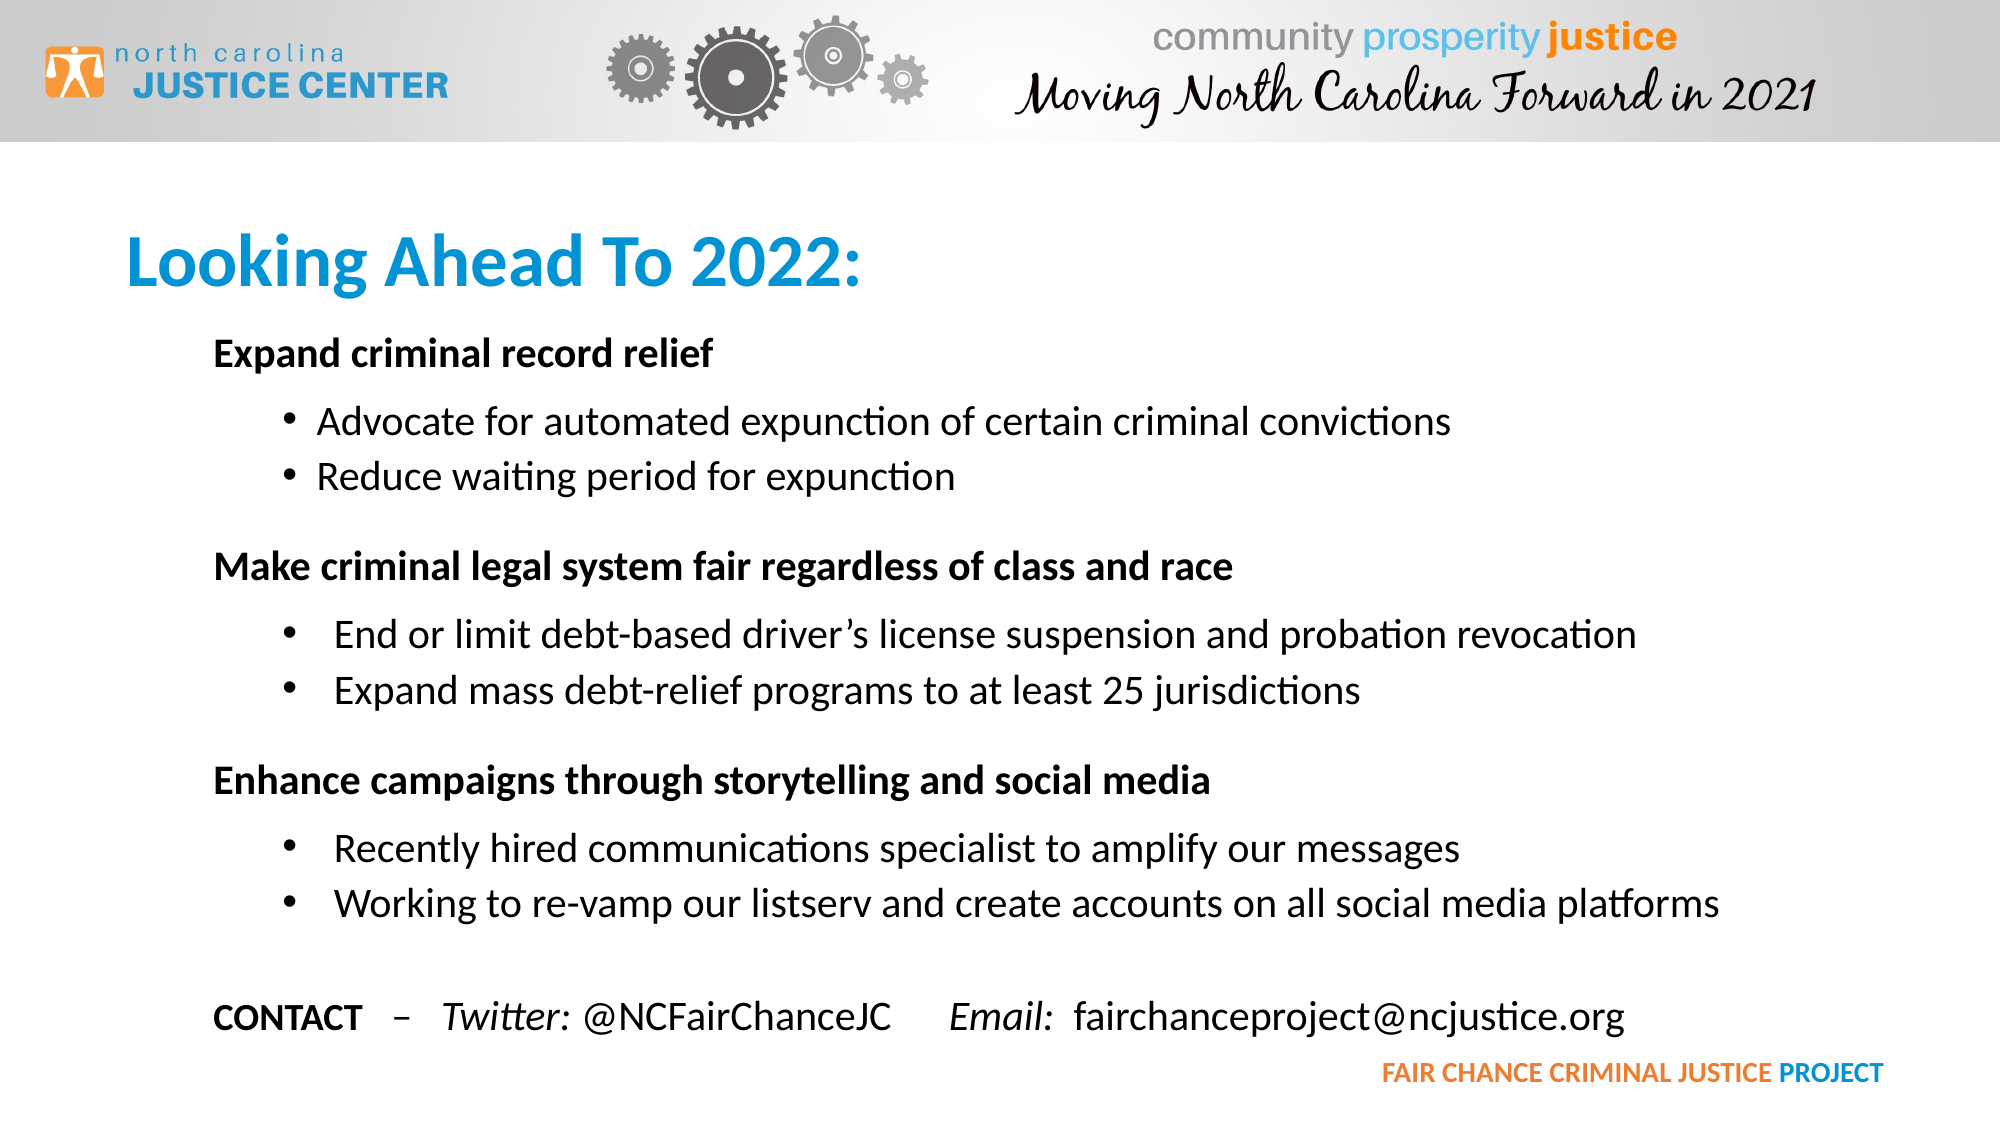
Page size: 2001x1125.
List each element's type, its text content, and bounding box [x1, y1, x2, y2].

list Expand criminal record relief Advocate for automated expunction of certain criminal convictions Reduce waiting period for expunction Make criminal legal system fair regardless of class and race End or limit debt-based driver’s license suspension and probation revocation Expand mass debt-relief programs to at least 25 jurisdictions Enhance campaigns through storytelling and social media Recently hired communications specialist to amplify our messages Working to re-vamp our listserv and create accounts on all social media platforms CONTACT – Twitter: @NCFairChanceJC Email: fairchanceproject@ncjustice.org [213, 331, 1936, 1041]
text_box FAIR CHANCE CRIMINAL JUSTICE PROJECT [161, 1053, 1884, 1089]
picture [0, 0, 2000, 142]
list Looking Ahead To 2022: [126, 222, 1628, 328]
